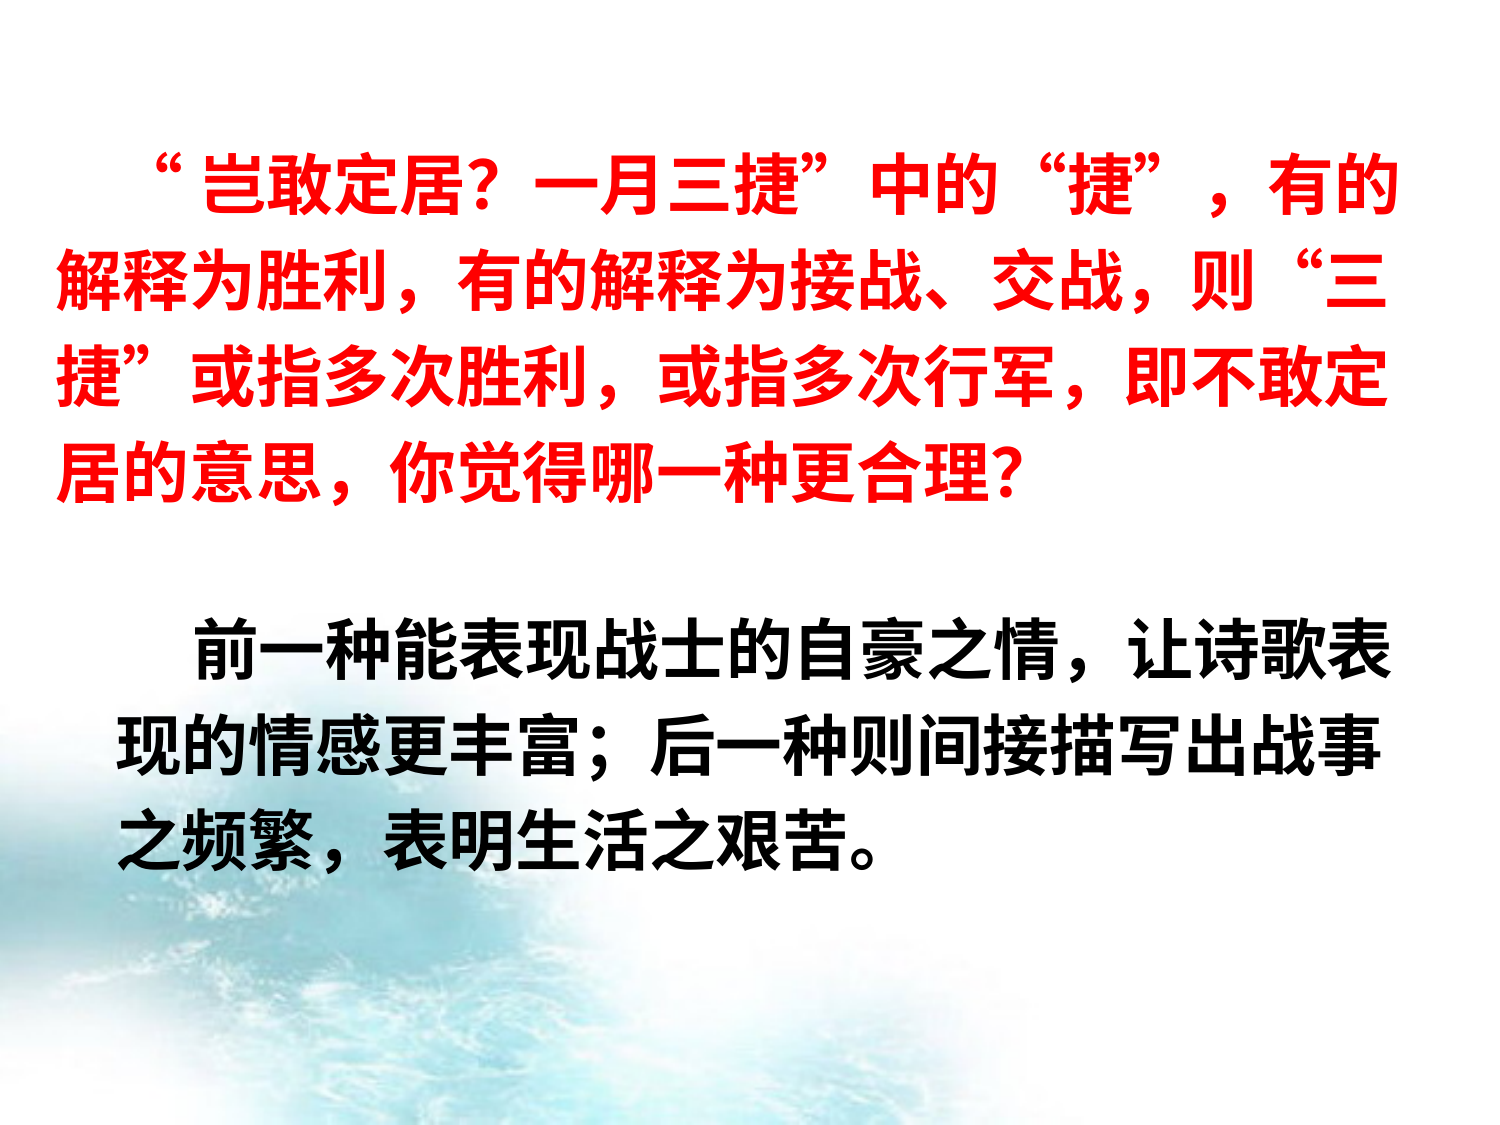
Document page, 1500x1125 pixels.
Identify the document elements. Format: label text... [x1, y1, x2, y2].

picture [0, 0, 1500, 1125]
text_box 前一种能表现战士的自豪之情，让诗歌表现的情感更丰富；后一种则间接描写出战事之频繁，表明生活之艰苦。 [100, 584, 1438, 887]
text_box “岂敢定居？一月三捷”中的“捷”，有的解释为胜利，有的解释为接战、交战，则“三捷”或指多次胜利，或指多次行军，即不敢定居的意思，你觉得哪一种更合理？ [41, 119, 1459, 519]
